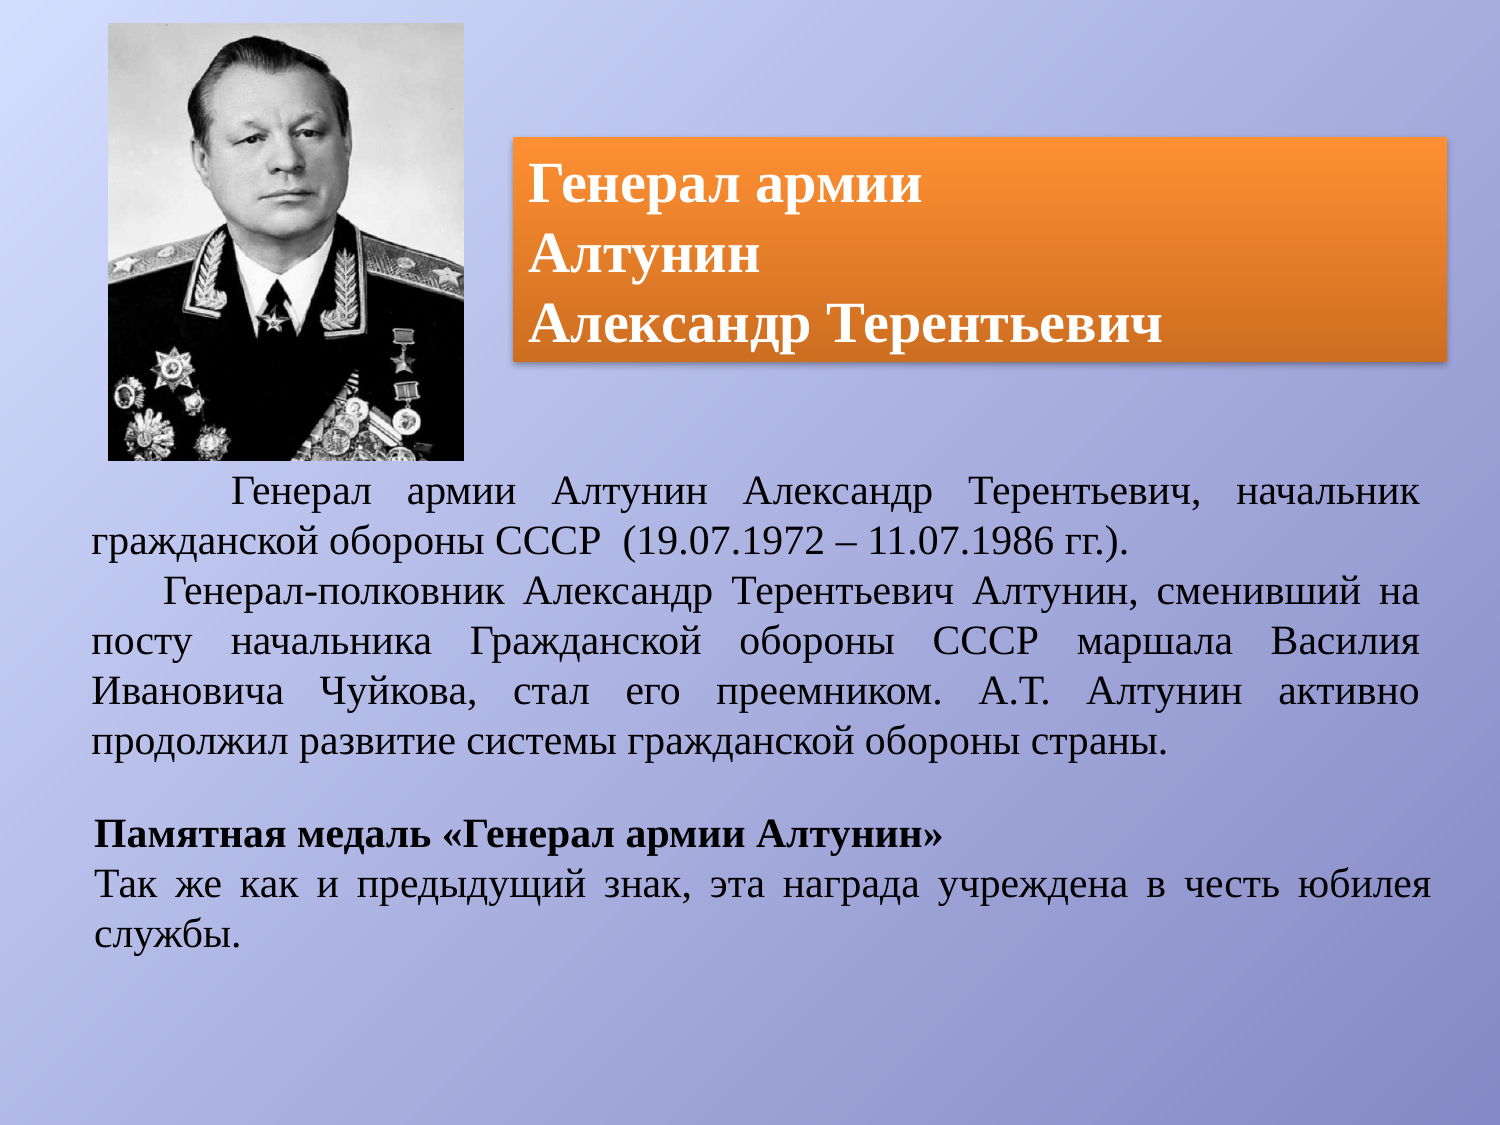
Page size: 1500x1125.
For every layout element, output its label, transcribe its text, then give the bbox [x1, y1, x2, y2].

text_box Генерал армии Алтунин Александр Терентьевич [513, 137, 1447, 362]
text_box Генерал армии Алтунин Александр Терентьевич, начальник гражданской обороны СССР (19.07.1972 – 11.07.1986 гг.). Генерал-полковник Александр Терентьевич Алтунин, сменивший на посту начальника Гражданской обороны СССР маршала Василия Ивановича Чуйкова, стал его преемником. А.Т. Алтунин активно продолжил развитие системы гражданской обороны страны. [76, 455, 1436, 821]
picture [108, 23, 464, 462]
text_box Памятная медаль «Генерал армии Алтунин» Так же как и предыдущий знак, эта награда учреждена в честь юбилея службы. [79, 798, 1447, 964]
